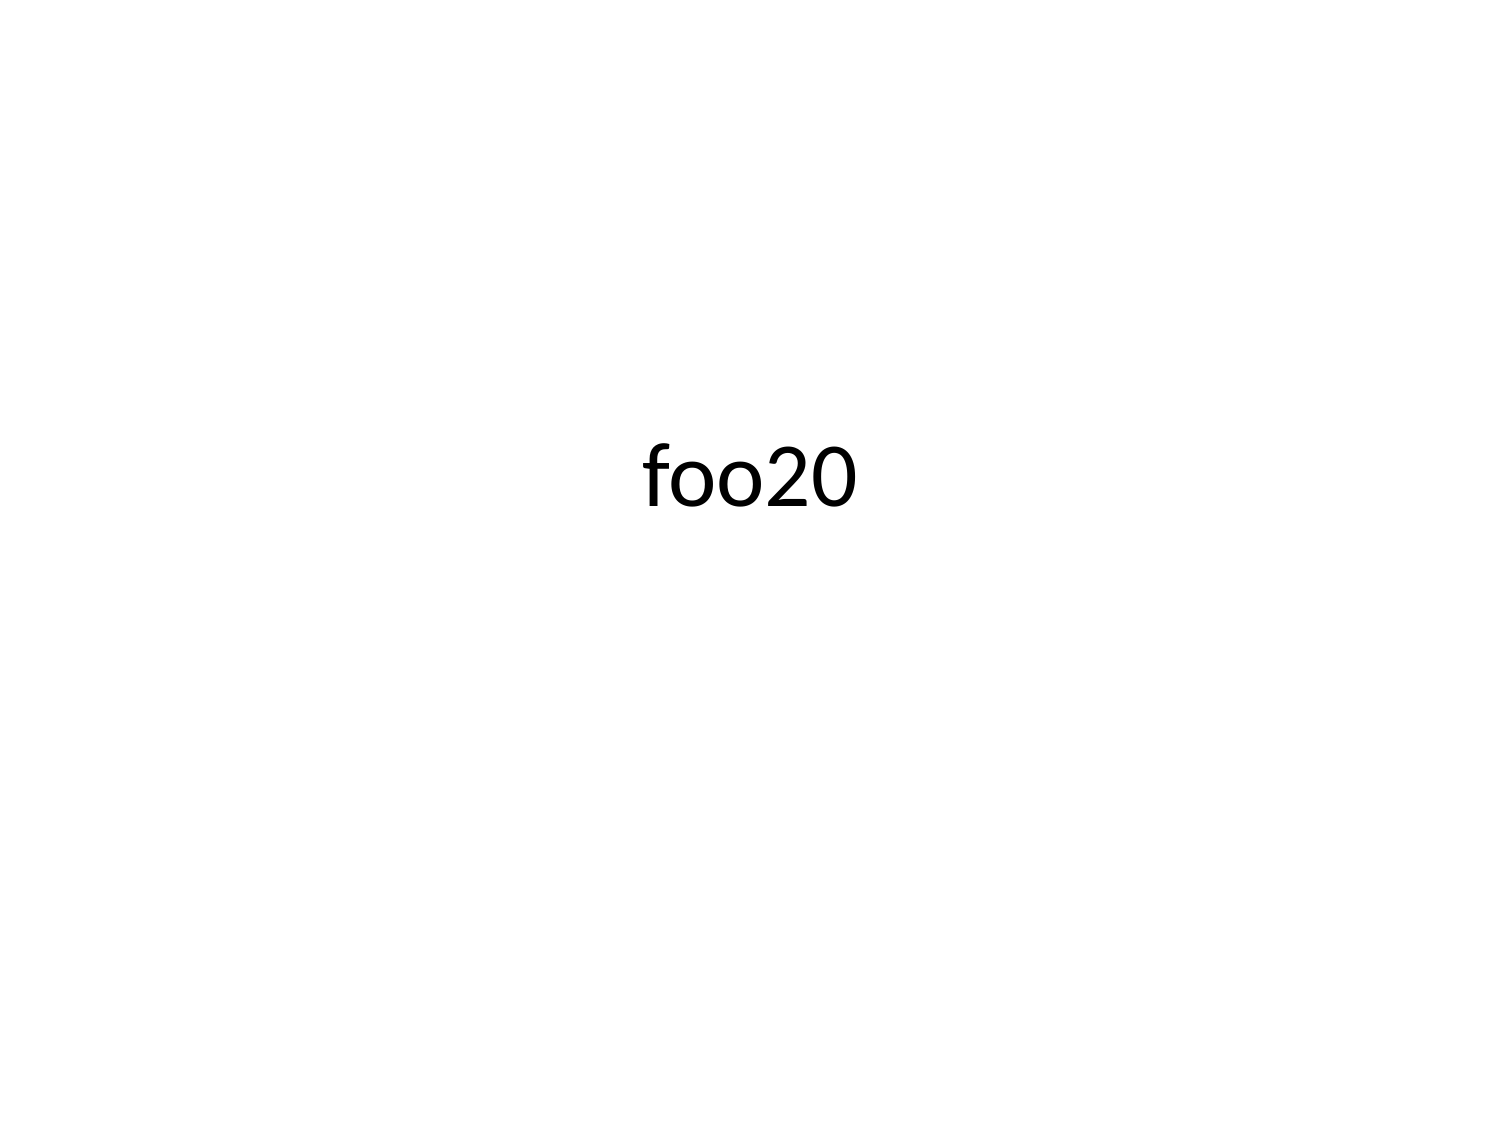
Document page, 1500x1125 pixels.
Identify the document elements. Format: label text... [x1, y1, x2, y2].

title foo20 [112, 349, 1388, 591]
